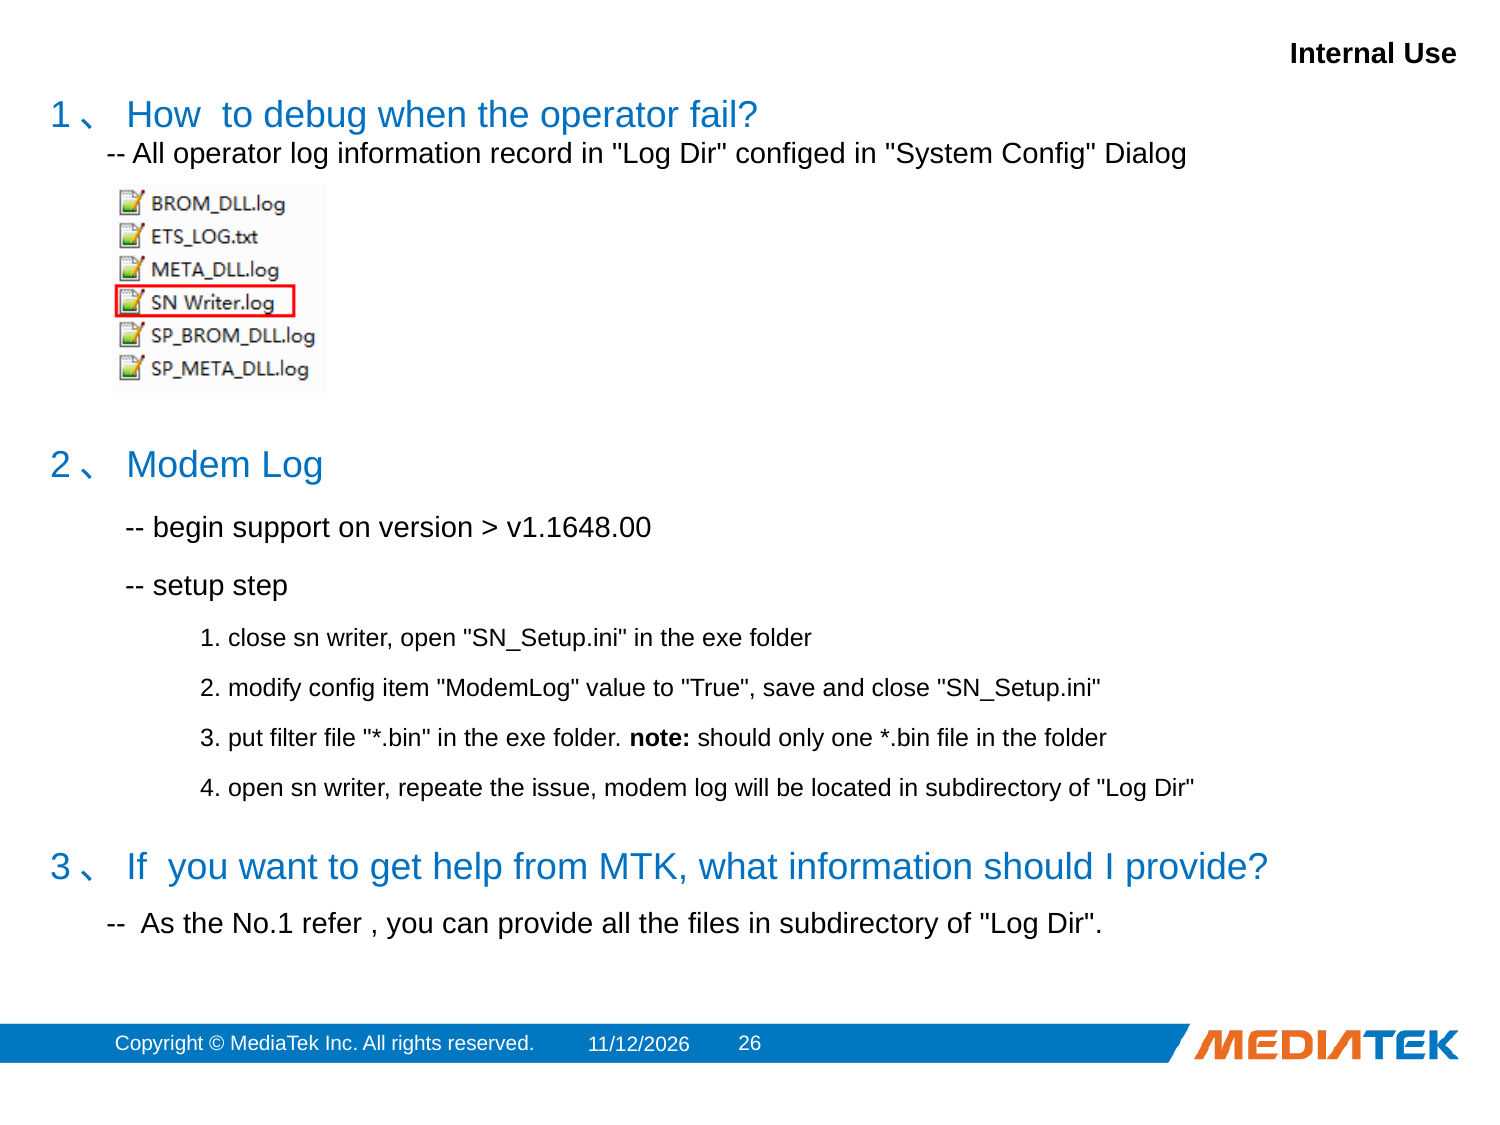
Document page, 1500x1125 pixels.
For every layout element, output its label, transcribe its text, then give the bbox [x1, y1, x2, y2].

list 1、How to debug when the operator fail? -- All operator log information record in "Log Dir" configed in "System Config" Dialog 2、Modem Log -- begin support on version > v1.1648.00 -- setup step 1. close sn writer, open "SN_Setup.ini" in the exe folder 2. modify config item "ModemLog" value to "True", save and close "SN_Setup.ini" 3. put filter file "*.bin" in the exe folder. note: should only one *.bin file in the folder 4. open sn writer, repeate the issue, modem log will be located in subdirectory of "Log Dir" 3、If you want to get help from MTK, what information should I provide? -- As the No.1 refer , you can provide all the files in subdirectory of "Log Dir". [34, 81, 1471, 998]
picture [789, 1023, 1459, 1063]
picture [111, 184, 327, 393]
footer Copyright © MediaTek Inc. All rights reserved. [99, 1022, 573, 1090]
picture [0, 1023, 99, 1063]
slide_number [573, 1022, 711, 1090]
slide_number 25 [711, 1022, 789, 1090]
